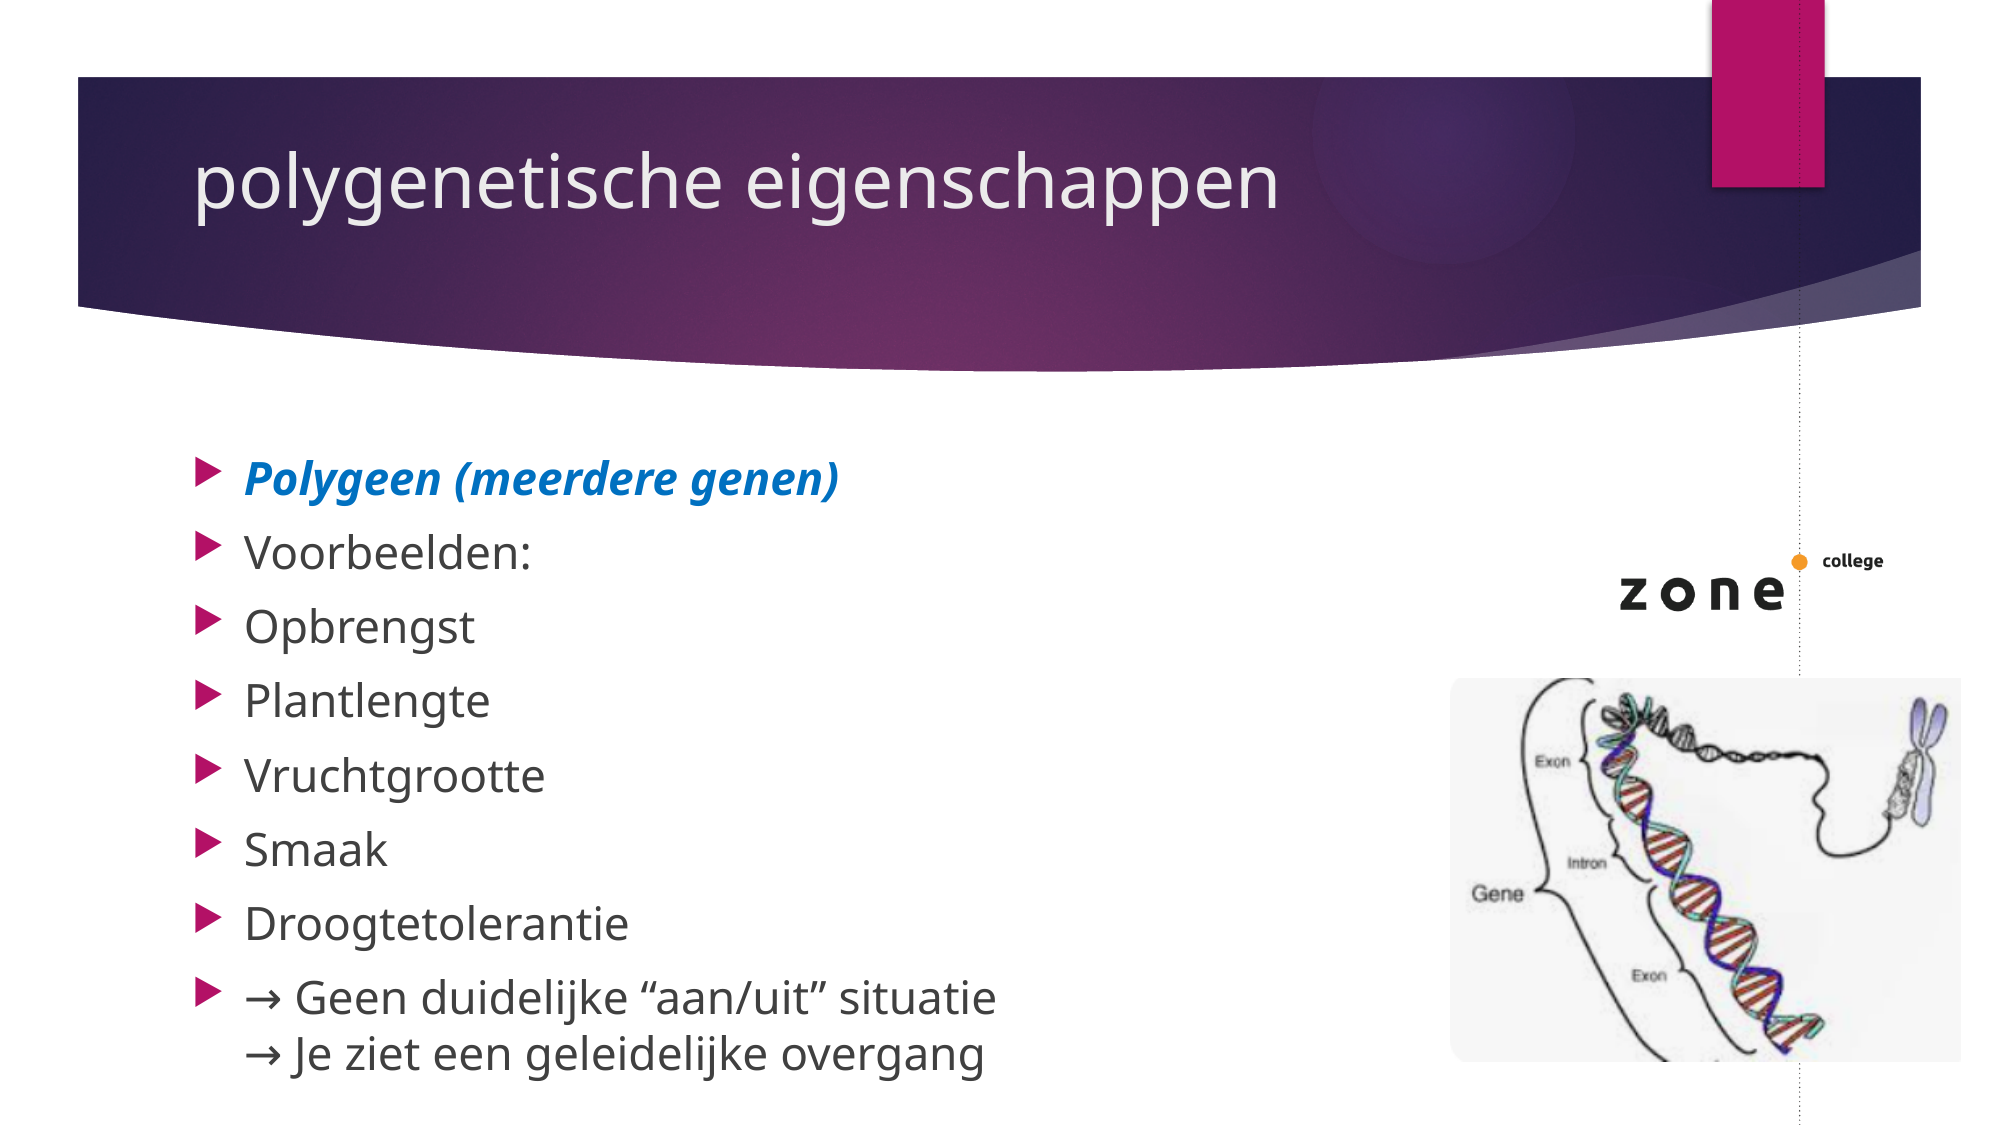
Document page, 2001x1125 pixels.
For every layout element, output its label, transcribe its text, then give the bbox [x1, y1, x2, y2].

title polygenetische eigenschappen [177, 97, 1471, 261]
list Polygeen (meerdere genen) Voorbeelden: Opbrengst Plantlengte Vruchtgrootte Smaak Droogtetolerantie → Geen duidelijke “aan/uit” situatie → Je ziet een geleidelijke overgang [177, 441, 1493, 1091]
picture [1450, 0, 2001, 1125]
